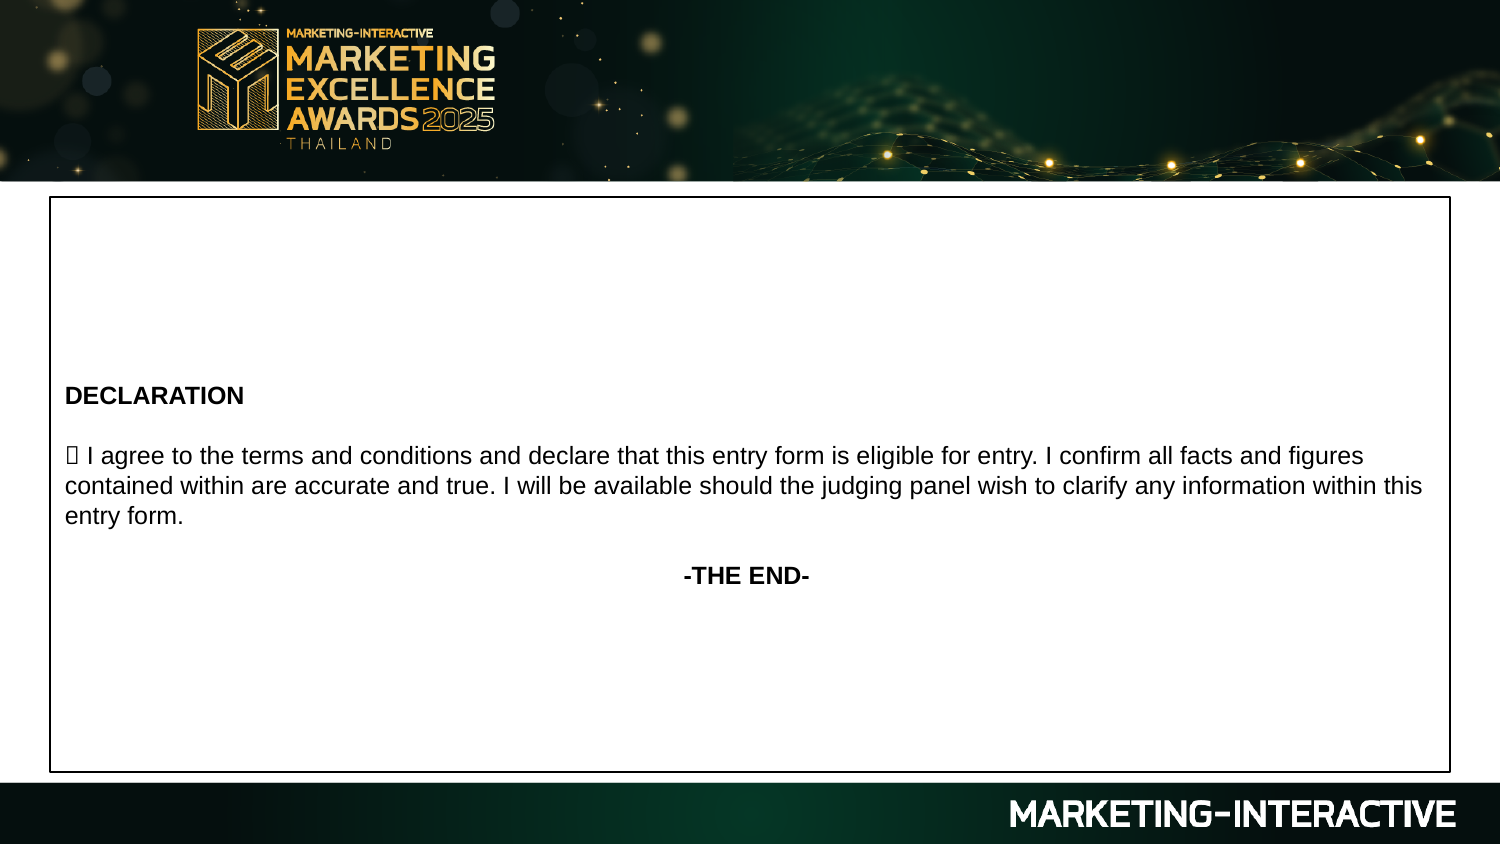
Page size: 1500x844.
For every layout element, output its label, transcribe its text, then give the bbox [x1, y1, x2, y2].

picture [0, 0, 1500, 844]
text_box DECLARATION  I agree to the terms and conditions and declare that this entry form is eligible for entry. I confirm all facts and figures contained within are accurate and true. I will be available should the judging panel wish to clarify any information within this entry form. -THE END- [48, 195, 1452, 774]
